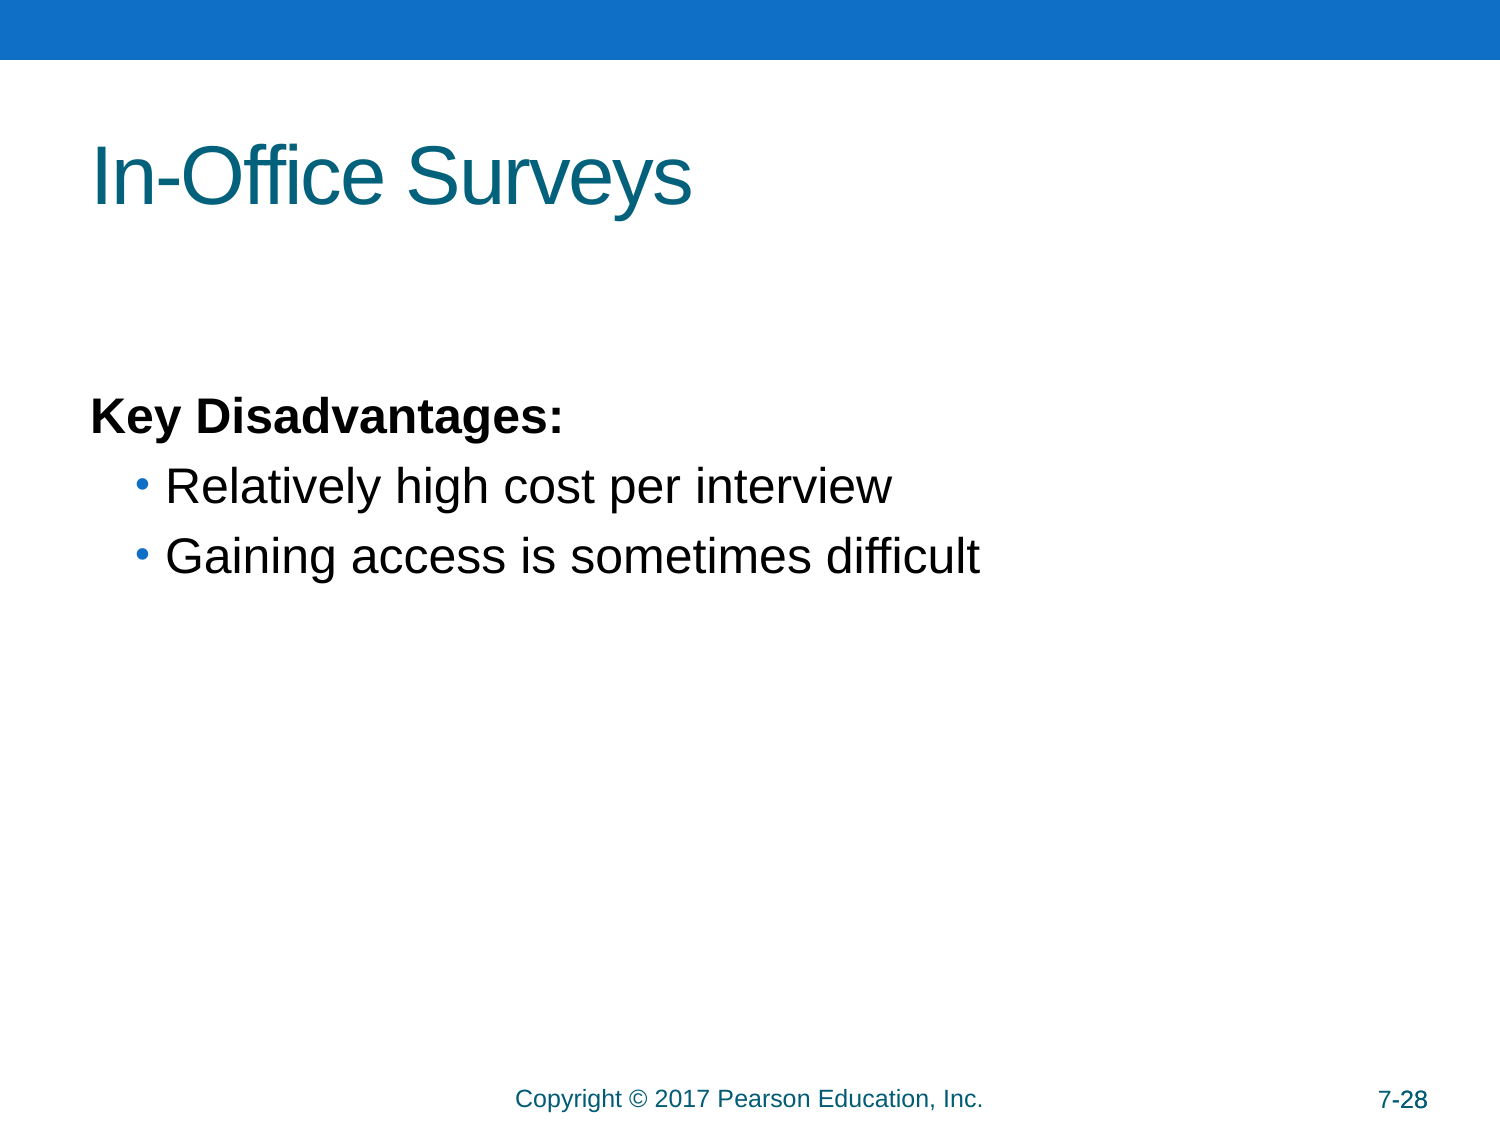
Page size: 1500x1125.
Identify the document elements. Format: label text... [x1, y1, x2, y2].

list Key Disadvantages: Relatively high cost per interview Gaining access is sometimes difficult [75, 376, 1425, 1125]
title In-Office Surveys [75, 90, 1425, 253]
